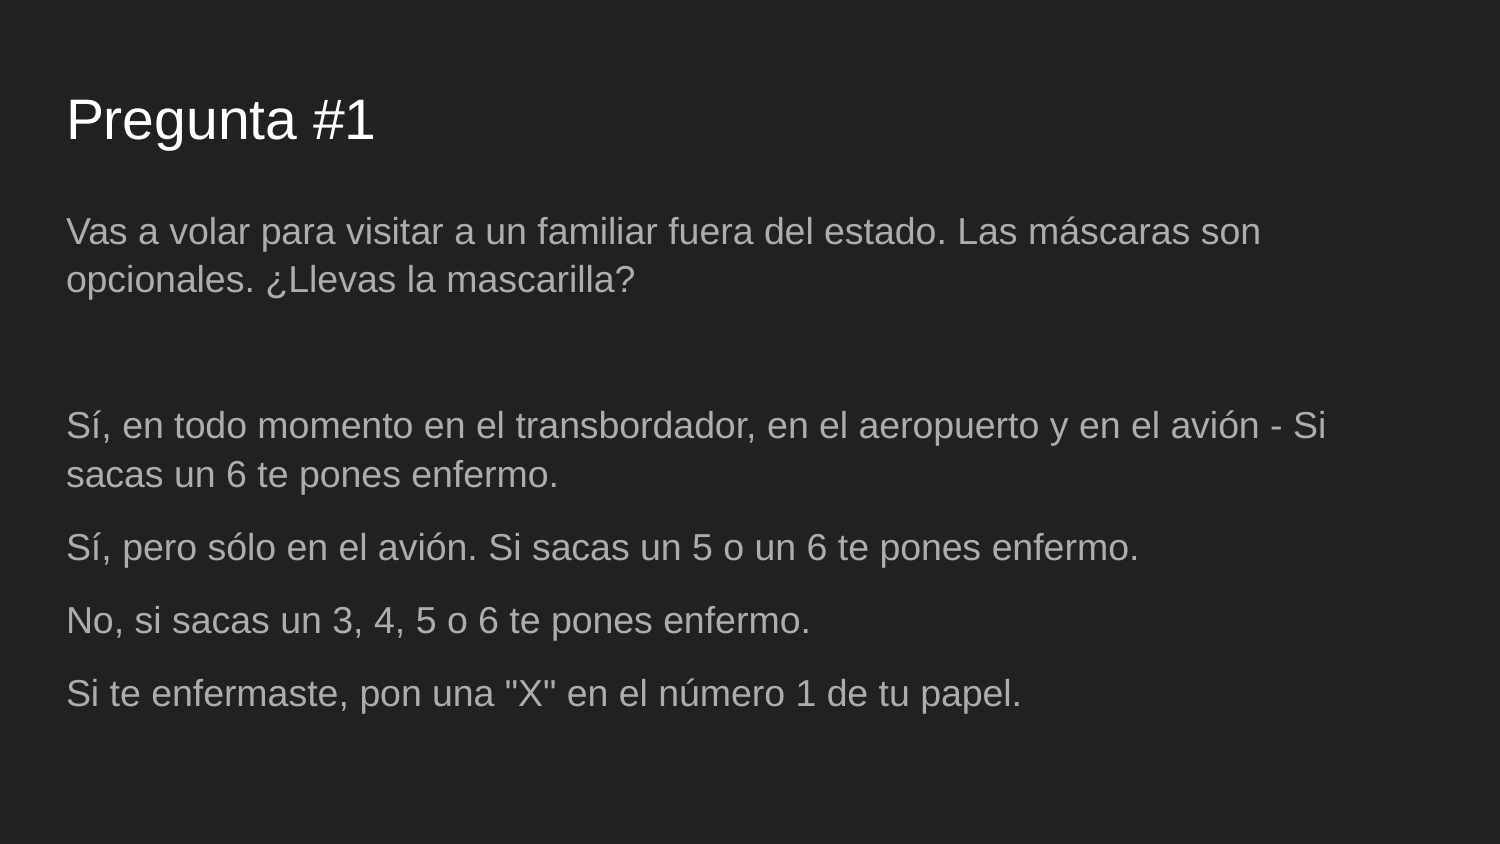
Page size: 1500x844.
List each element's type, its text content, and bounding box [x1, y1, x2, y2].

list Vas a volar para visitar a un familiar fuera del estado. Las máscaras son opcionales. ¿Llevas la mascarilla? Sí, en todo momento en el transbordador, en el aeropuerto y en el avión - Si sacas un 6 te pones enfermo. Sí, pero sólo en el avión. Si sacas un 5 o un 6 te pones enfermo. No, si sacas un 3, 4, 5 o 6 te pones enfermo. Si te enfermaste, pon una "X" en el número 1 de tu papel. [51, 189, 1449, 750]
title Pregunta #1 [51, 72, 1449, 167]
